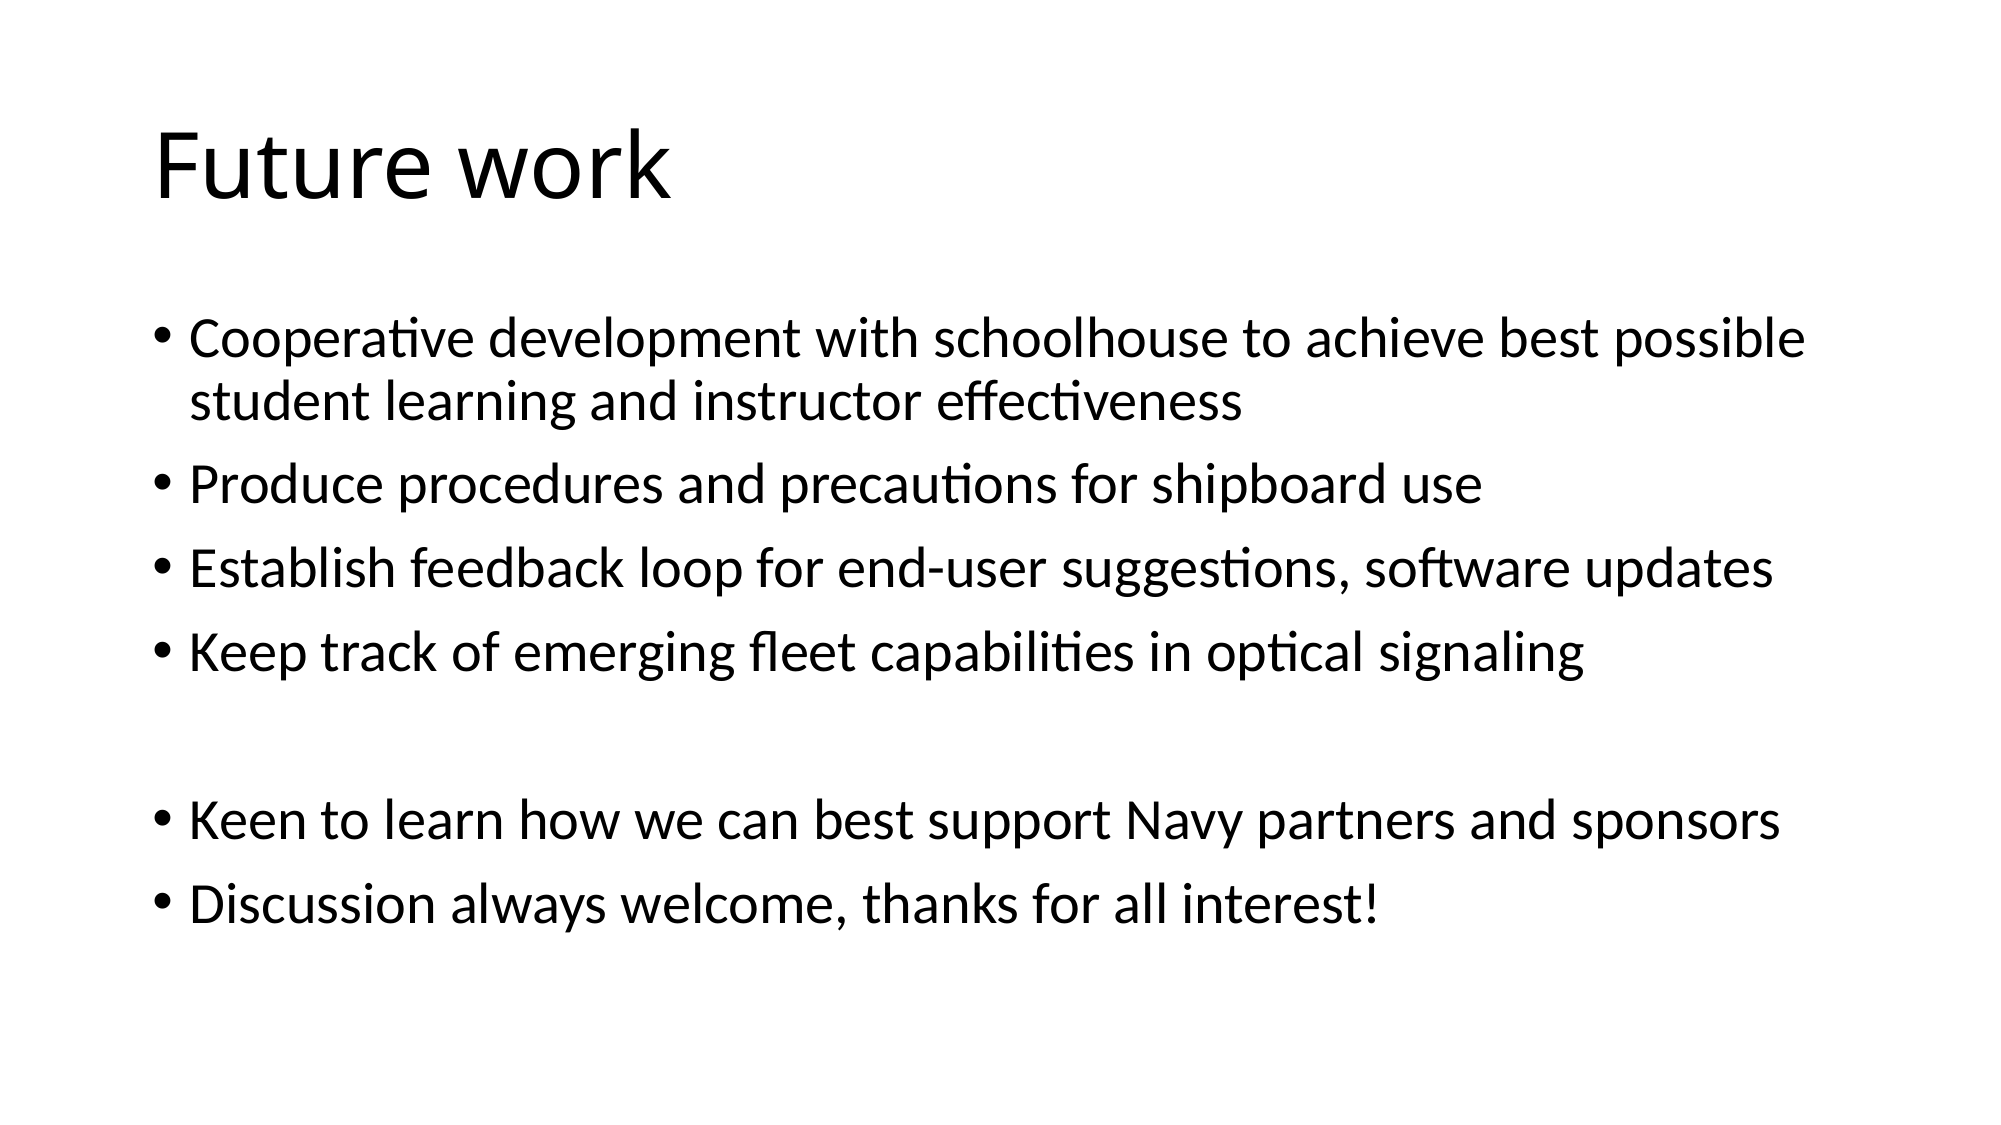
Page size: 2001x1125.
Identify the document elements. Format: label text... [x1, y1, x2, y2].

title Future work [137, 59, 1863, 278]
list Cooperative development with schoolhouse to achieve best possible student learning and instructor effectiveness Produce procedures and precautions for shipboard use Establish feedback loop for end-user suggestions, software updates Keep track of emerging fleet capabilities in optical signaling Keen to learn how we can best support Navy partners and sponsors Discussion always welcome, thanks for all interest! [137, 299, 1863, 1014]
